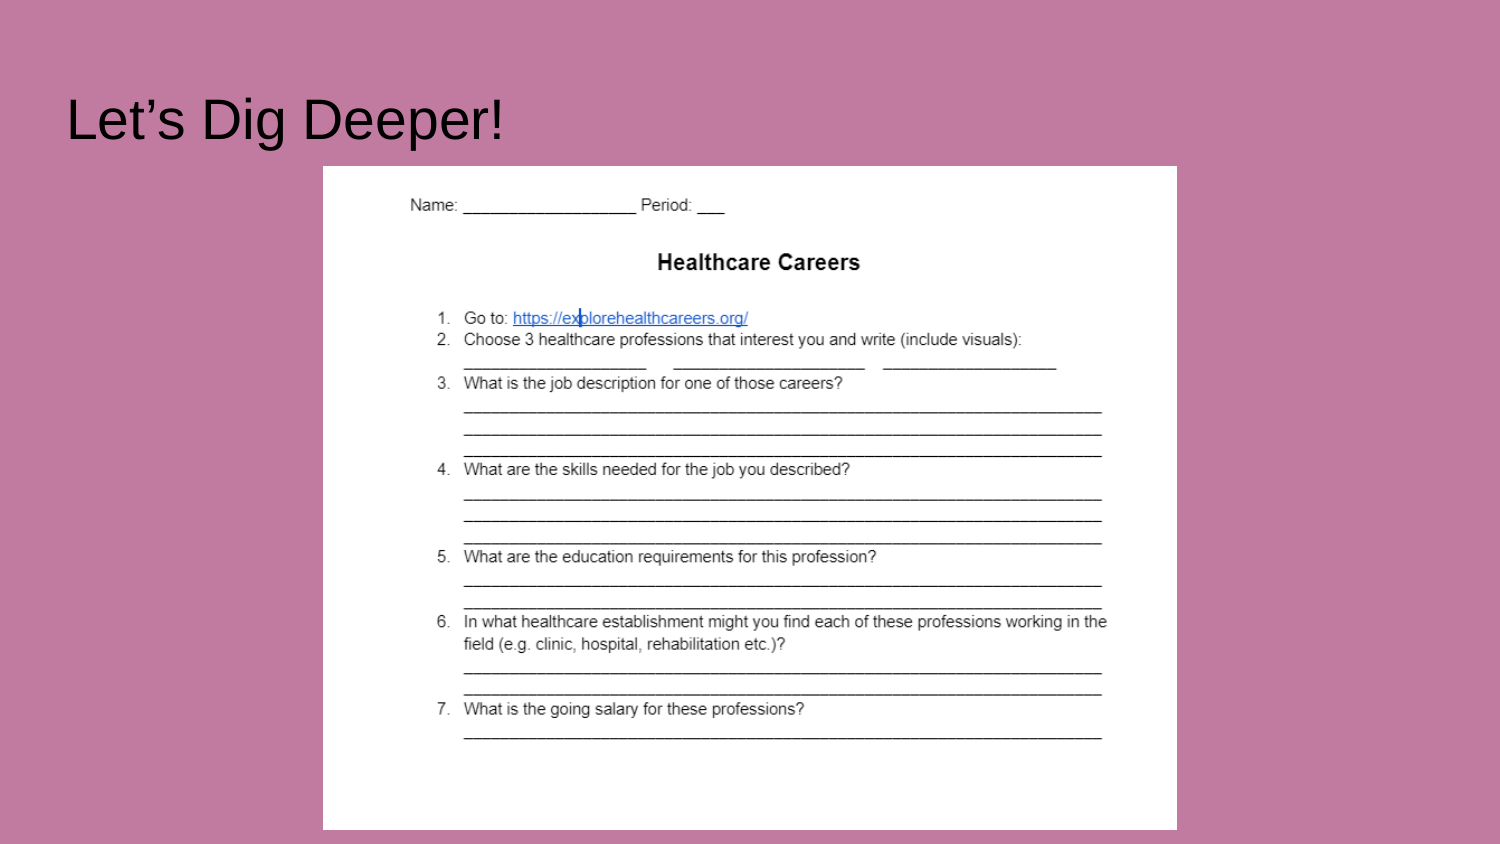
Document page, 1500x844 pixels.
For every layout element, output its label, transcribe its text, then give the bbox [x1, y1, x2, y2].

title Let’s Dig Deeper! [51, 72, 1449, 167]
picture [323, 166, 1177, 830]
